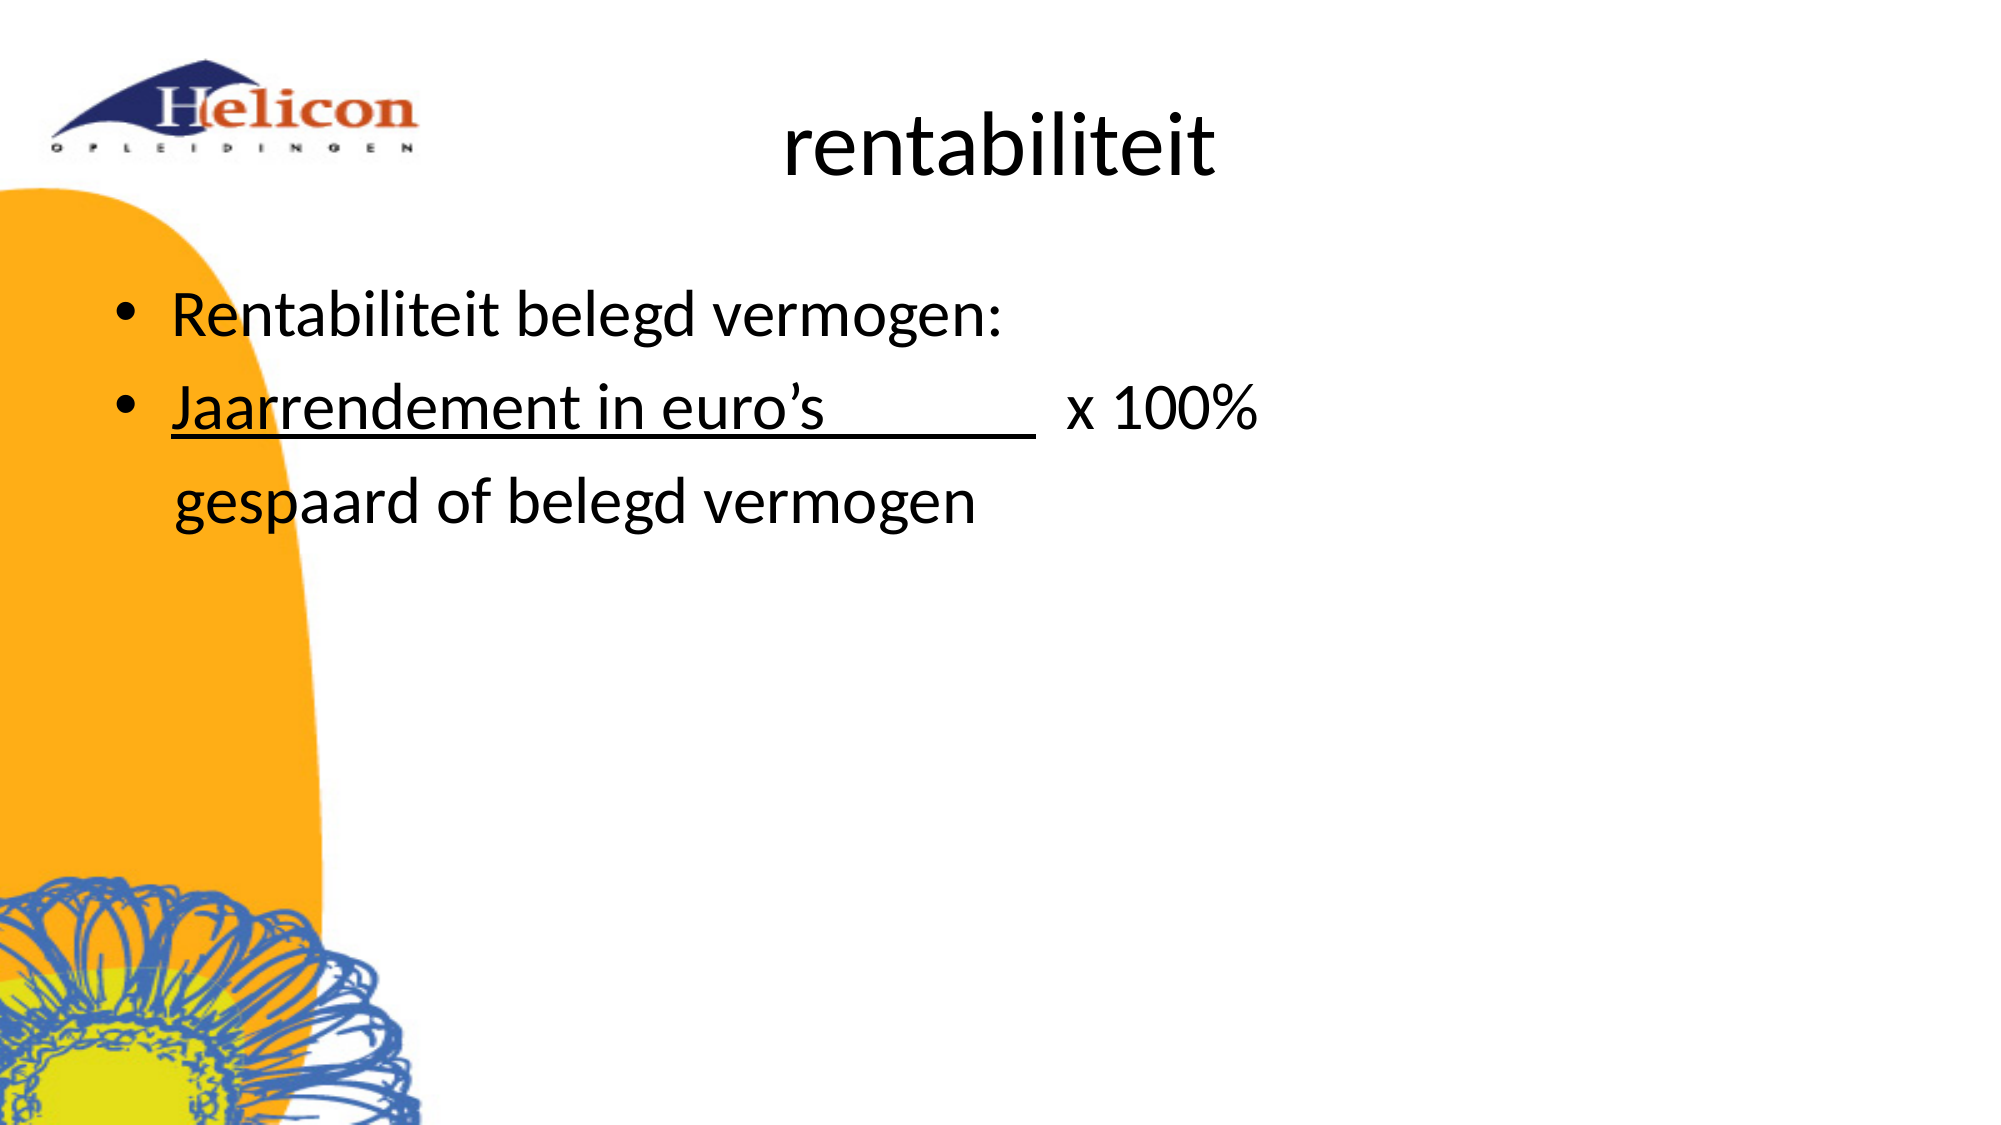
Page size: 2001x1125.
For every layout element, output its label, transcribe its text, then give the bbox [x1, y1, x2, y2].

picture [0, 0, 2001, 1125]
title rentabiliteit [99, 45, 1900, 233]
list Rentabiliteit belegd vermogen: Jaarrendement in euro’s x 100% gespaard of belegd vermogen [99, 262, 1900, 1005]
